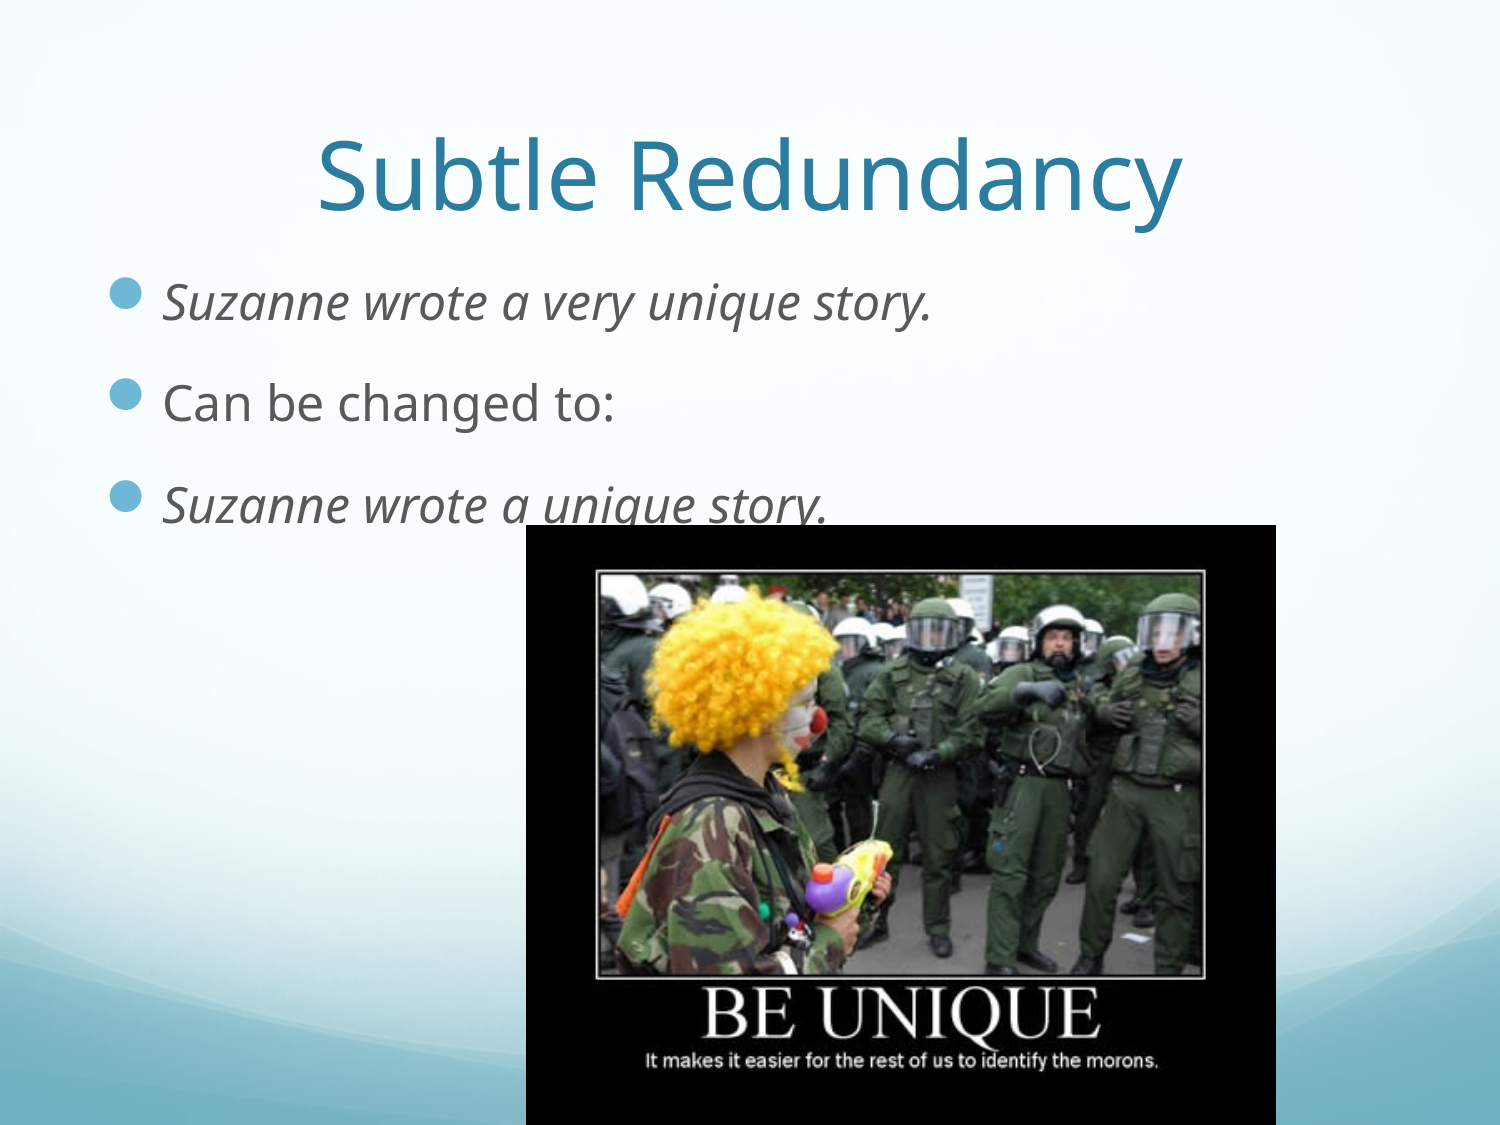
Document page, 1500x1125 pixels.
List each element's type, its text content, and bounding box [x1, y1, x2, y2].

list Suzanne wrote a very unique story. Can be changed to: Suzanne wrote a unique story. [90, 262, 1410, 975]
title Subtle Redundancy [90, 17, 1410, 237]
picture [526, 525, 1277, 1125]
